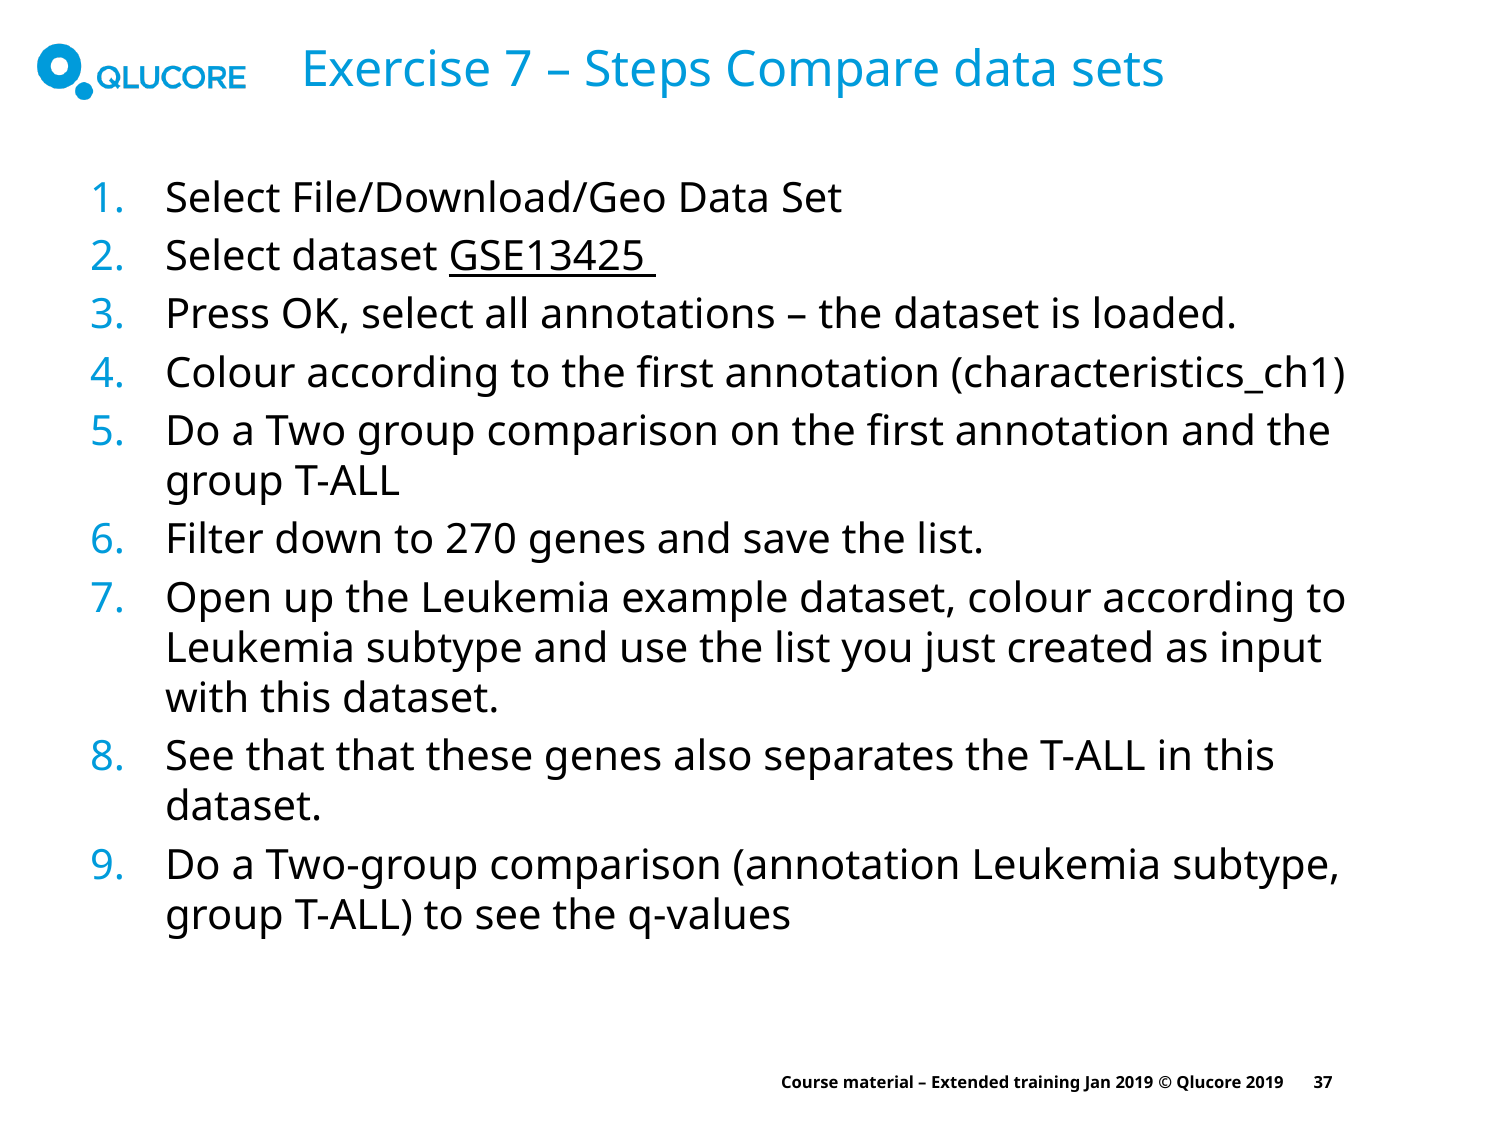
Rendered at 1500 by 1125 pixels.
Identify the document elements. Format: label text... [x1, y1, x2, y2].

title Exercise 7 – Steps Compare data sets [286, 8, 1445, 125]
list Select File/Download/Geo Data Set Select dataset GSE13425 Press OK, select all annotations – the dataset is loaded. Colour according to the first annotation (characteristics_ch1) Do a Two group comparison on the first annotation and the group T-ALL Filter down to 270 genes and save the list. Open up the Leukemia example dataset, colour according to Leukemia subtype and use the list you just created as input with this dataset. See that that these genes also separates the T-ALL in this dataset. Do a Two-group comparison (annotation Leukemia subtype, group T-ALL) to see the q-values [75, 163, 1425, 1052]
